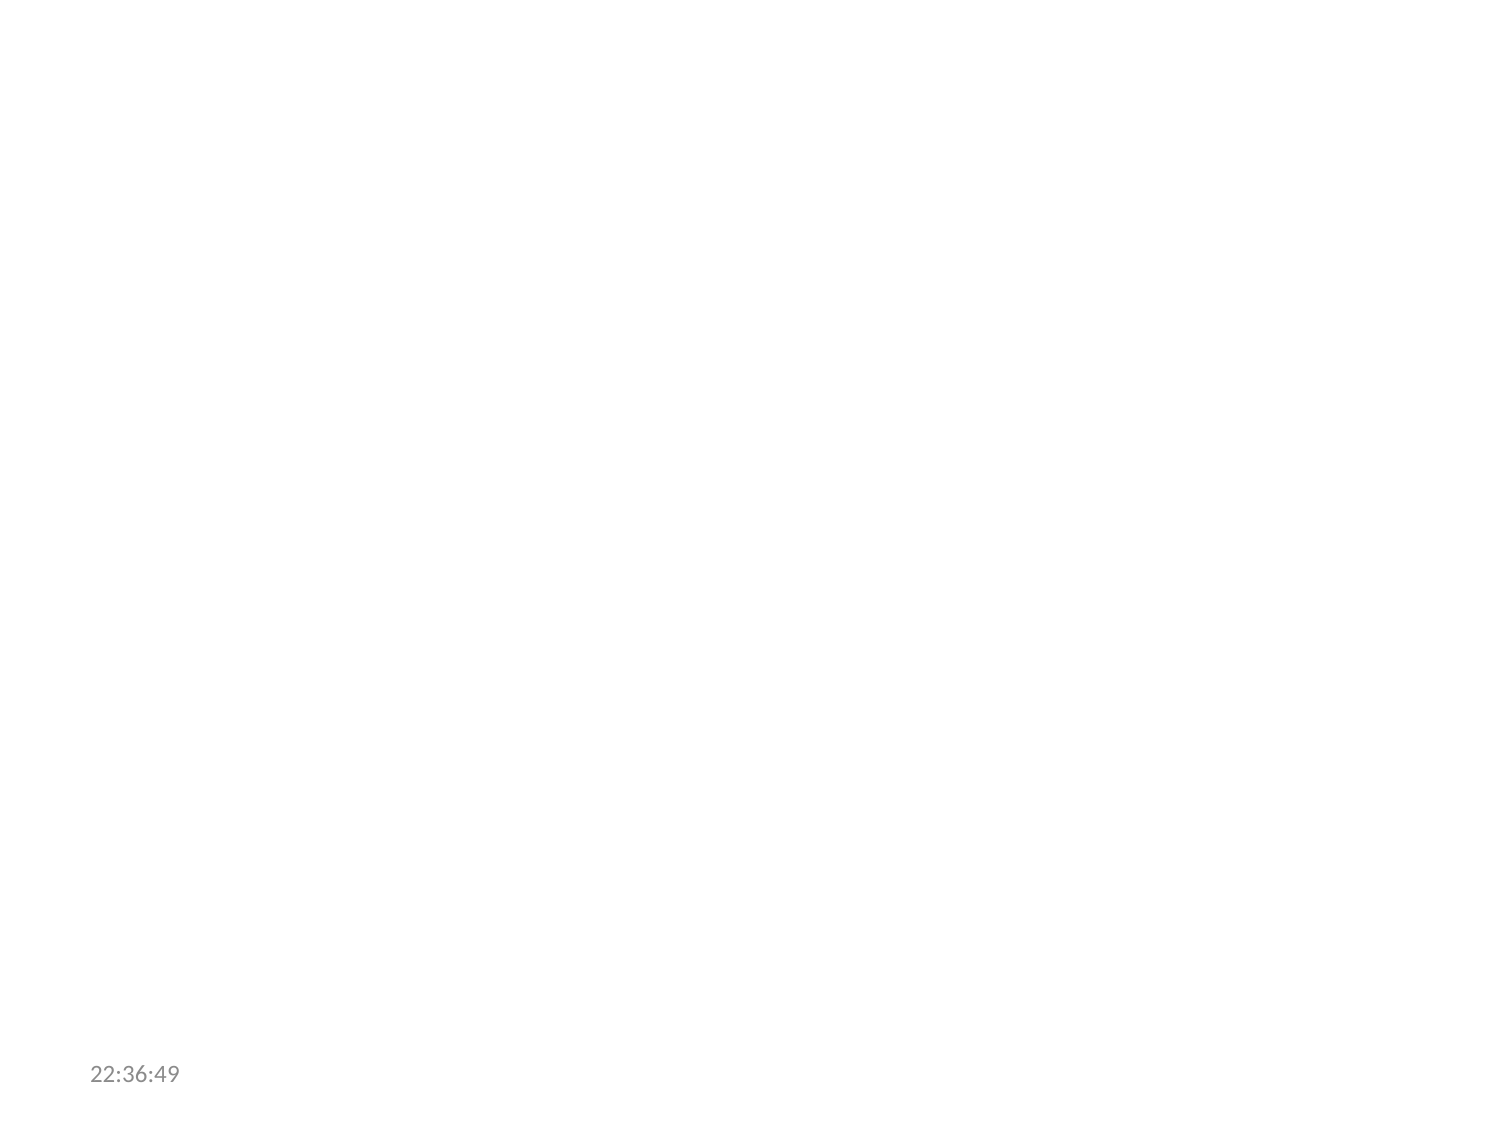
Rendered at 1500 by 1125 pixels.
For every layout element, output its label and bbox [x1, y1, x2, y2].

slide_number [75, 1042, 425, 1103]
